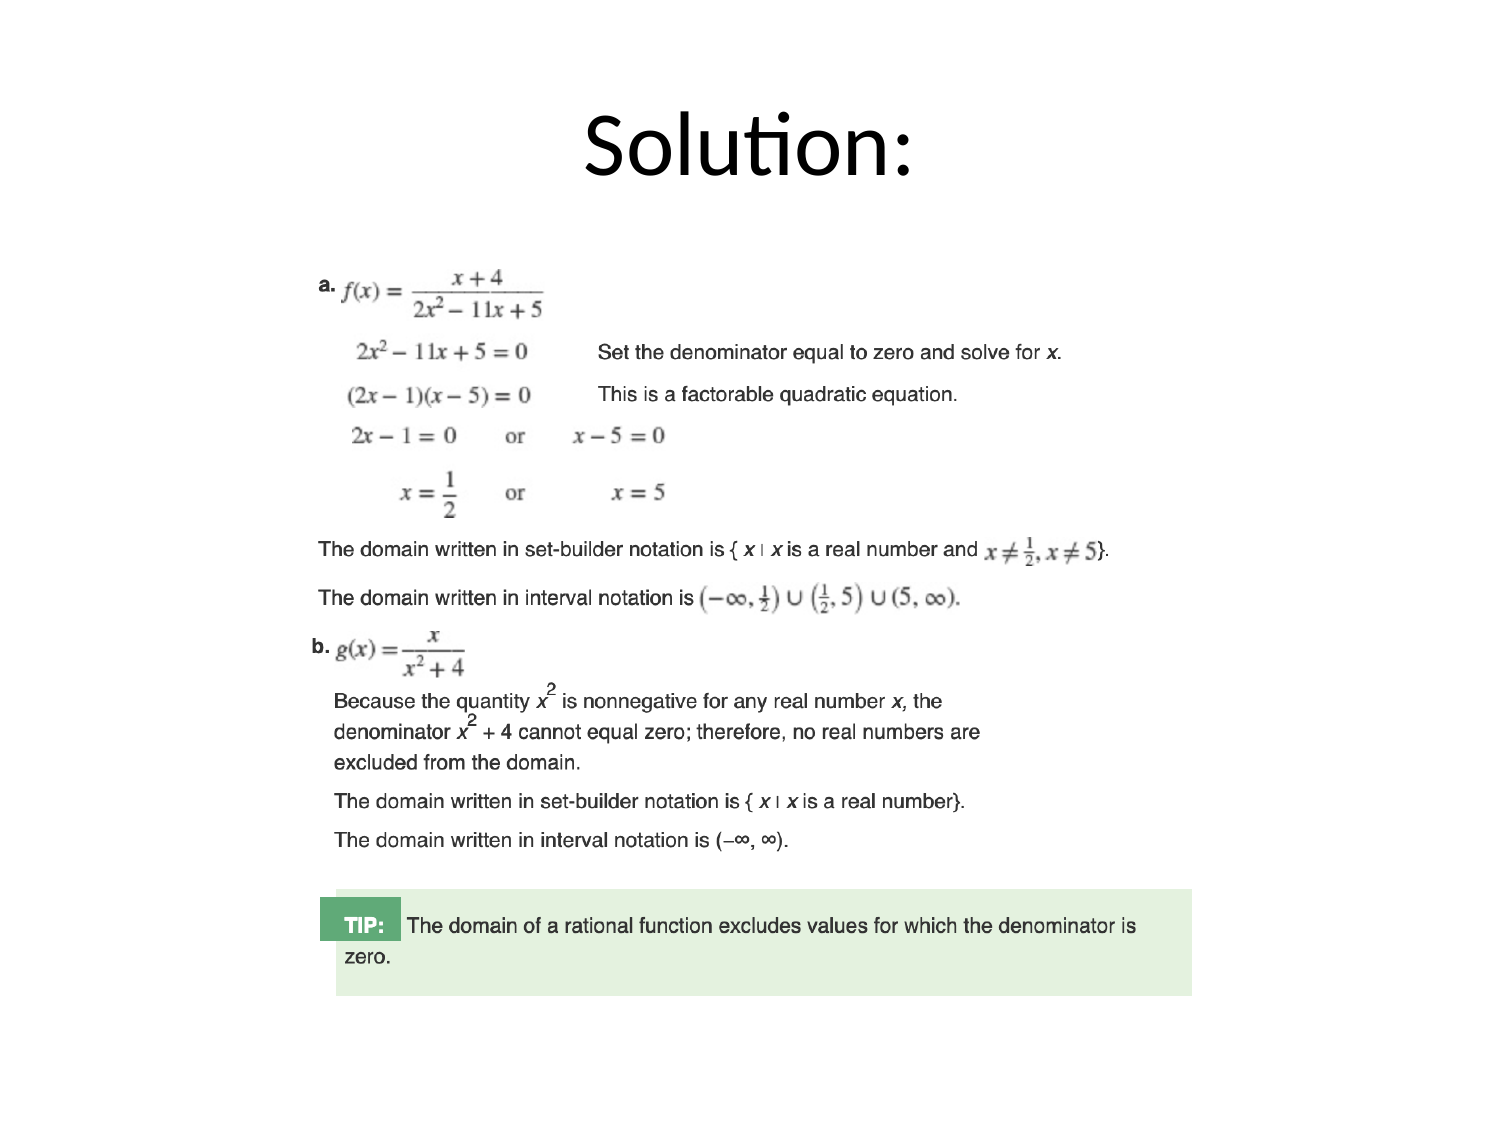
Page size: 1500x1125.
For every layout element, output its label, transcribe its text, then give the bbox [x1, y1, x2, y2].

title Solution: [75, 45, 1425, 233]
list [74, 262, 1426, 1006]
